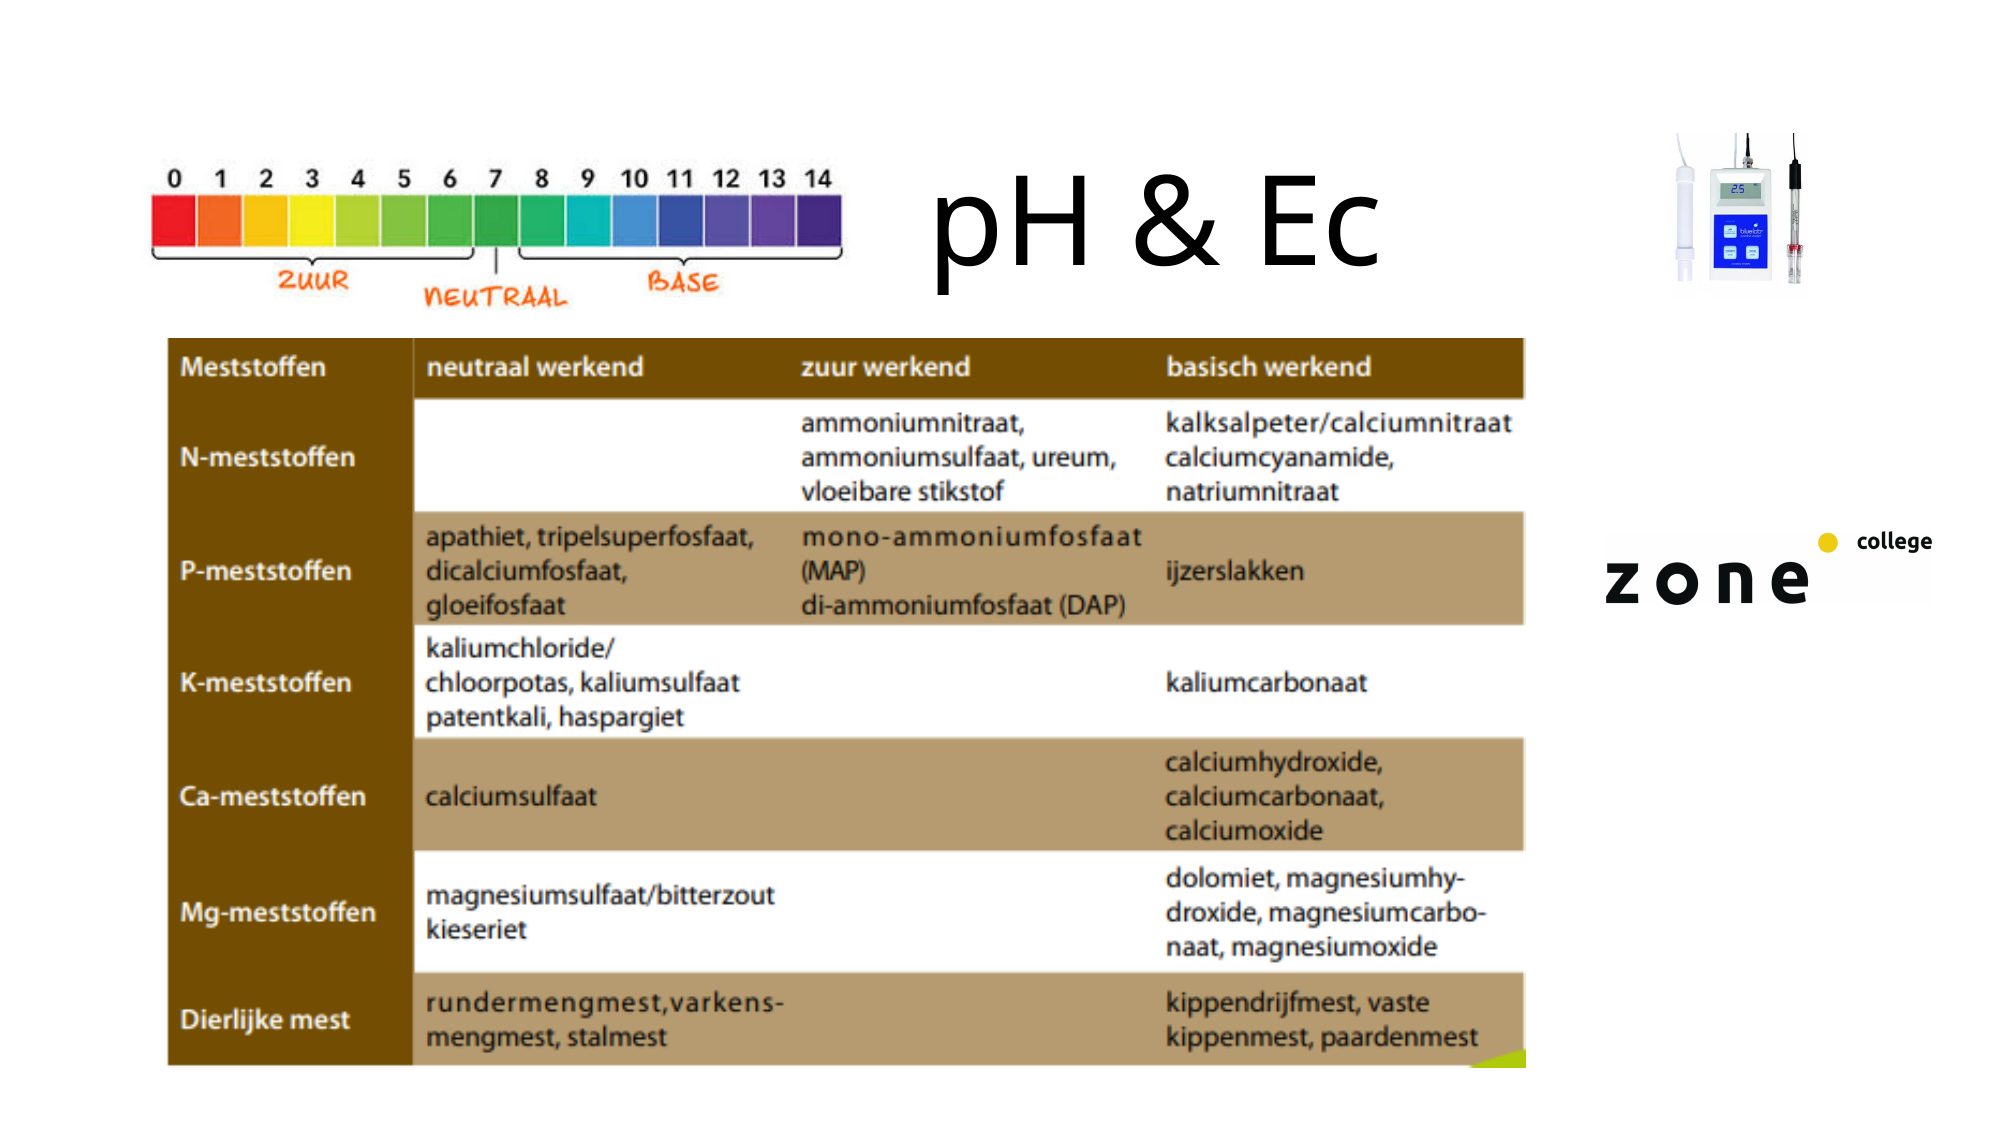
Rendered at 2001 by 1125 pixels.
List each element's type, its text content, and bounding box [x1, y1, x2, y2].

picture [136, 147, 860, 318]
text_box pH & Ec [912, 133, 1399, 298]
picture [1606, 531, 1932, 605]
picture [160, 338, 1526, 1068]
picture [1654, 133, 1821, 299]
